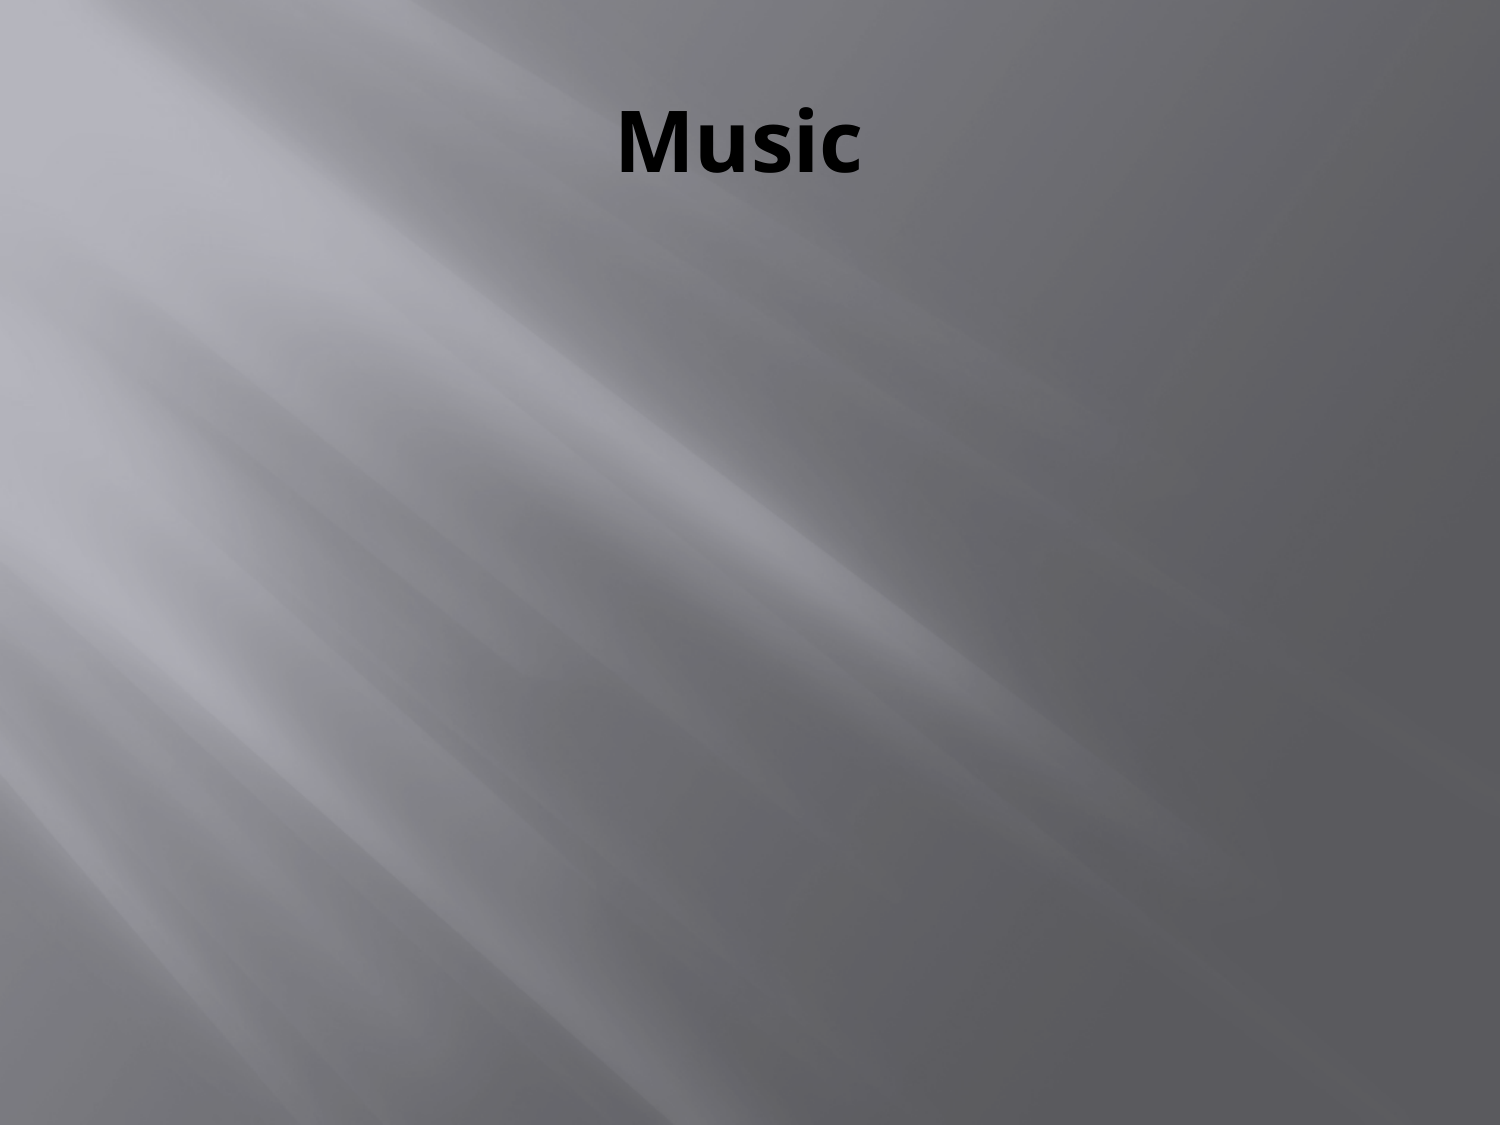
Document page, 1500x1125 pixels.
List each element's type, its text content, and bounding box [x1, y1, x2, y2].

title Music [75, 45, 1425, 233]
